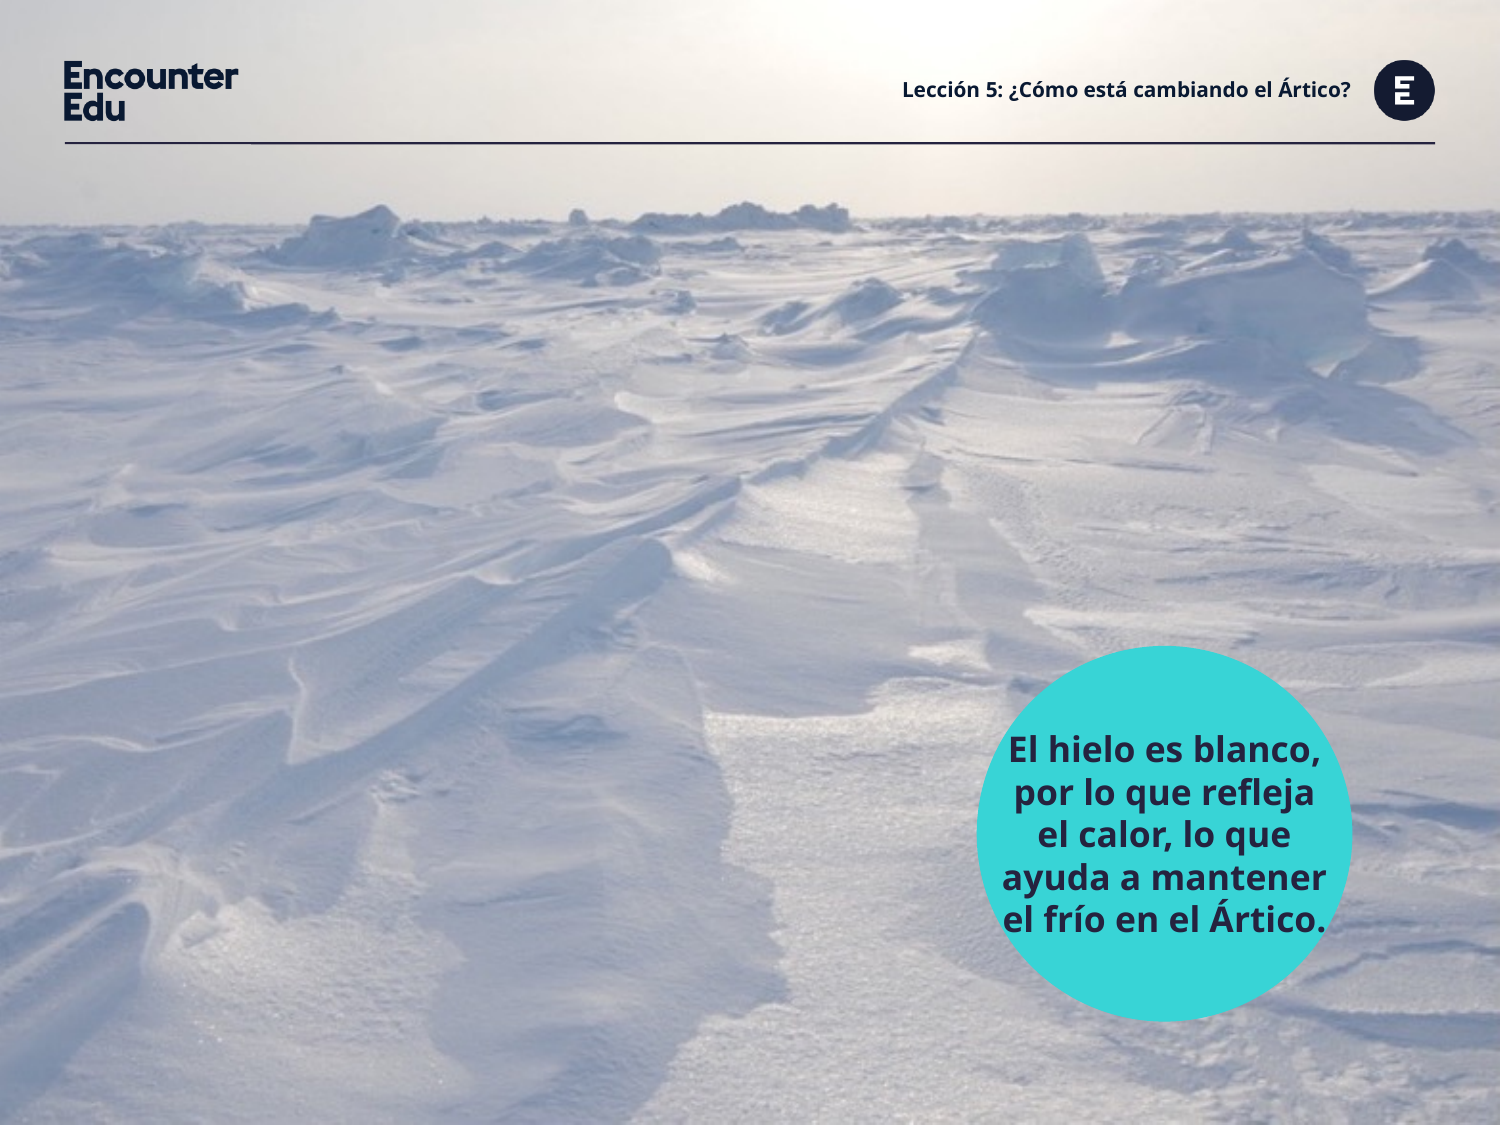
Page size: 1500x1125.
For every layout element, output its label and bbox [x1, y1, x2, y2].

text_box [976, 645, 1353, 1022]
picture [0, 0, 1500, 1125]
